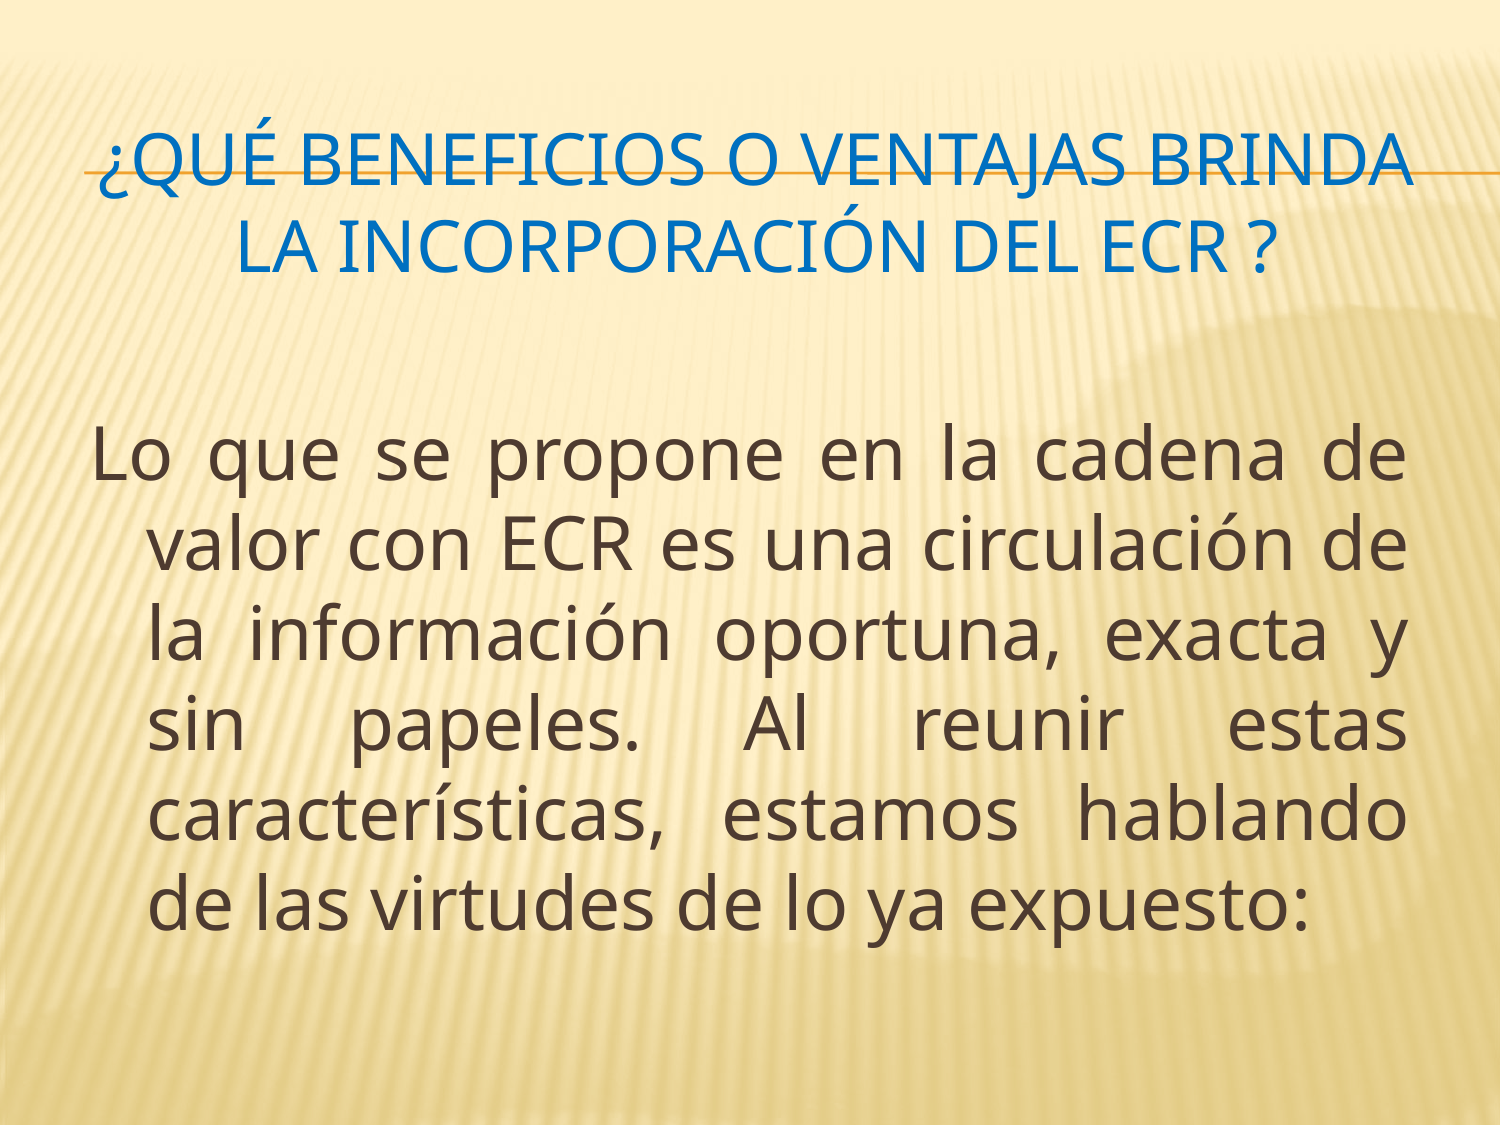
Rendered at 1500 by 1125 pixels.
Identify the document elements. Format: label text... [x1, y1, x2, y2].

list Lo que se propone en la cadena de valor con ECR es una circulación de la información oportuna, exacta y sin papeles. Al reunir estas características, estamos hablando de las virtudes de lo ya expuesto: [75, 398, 1425, 1005]
title ¿Qué beneficios o ventajas brinda la incorporación del ECR ? [82, 93, 1432, 389]
